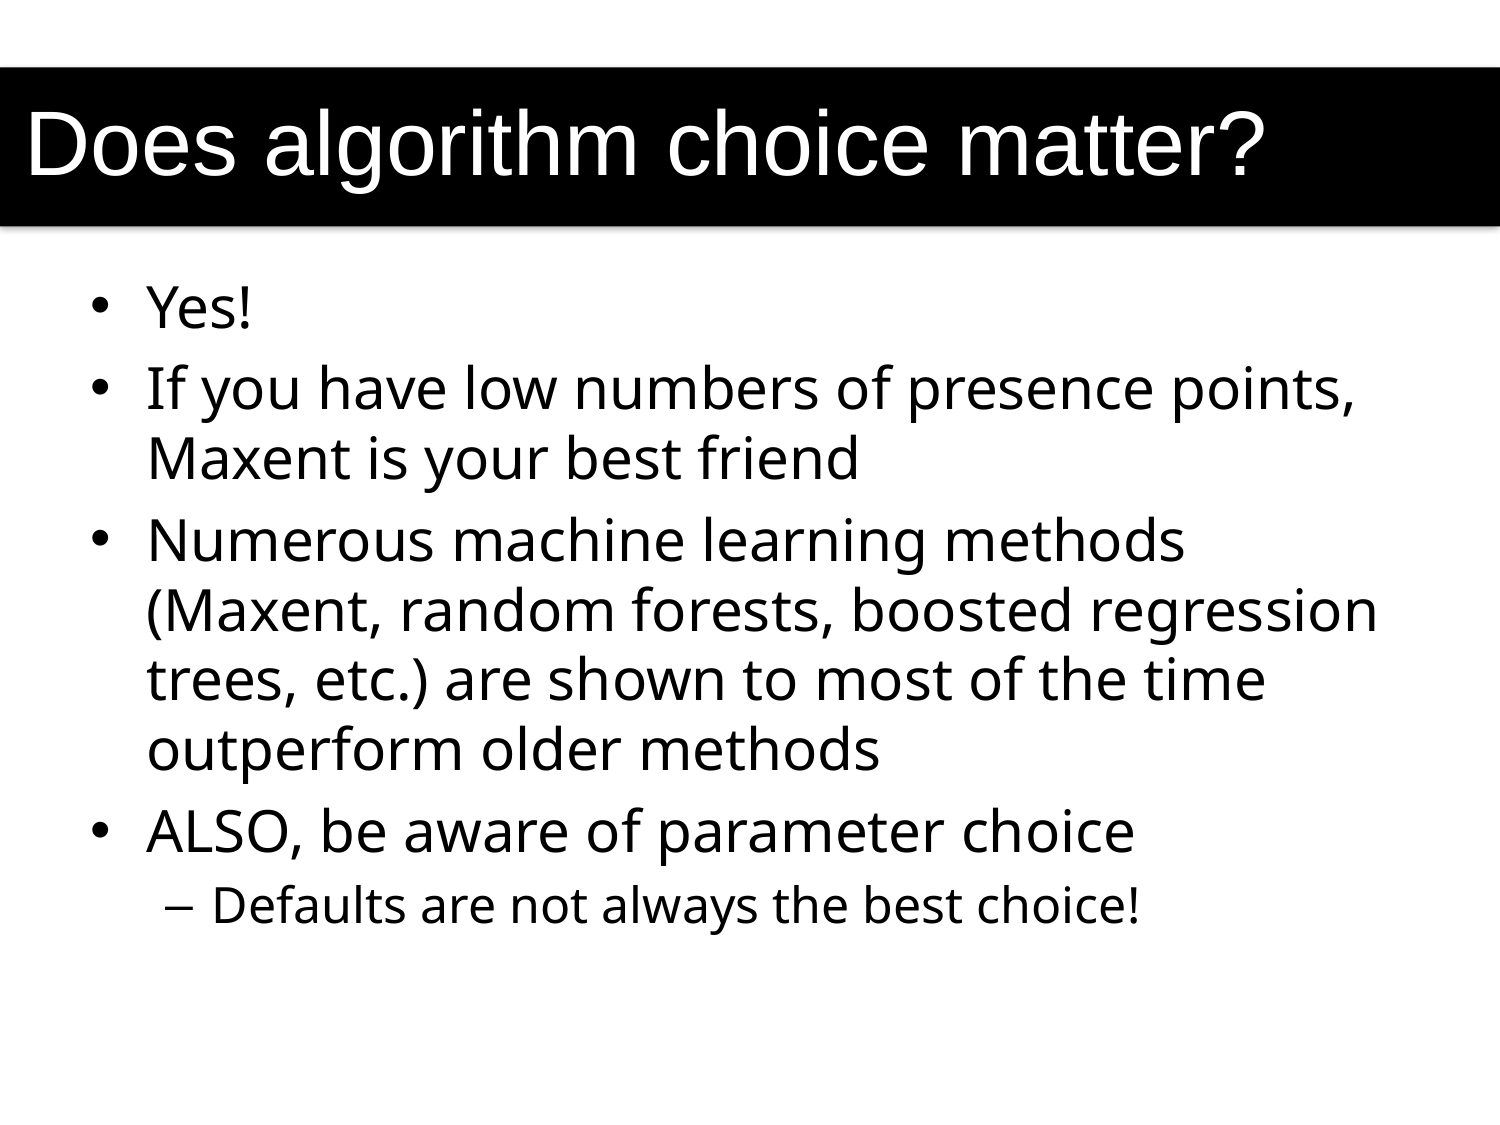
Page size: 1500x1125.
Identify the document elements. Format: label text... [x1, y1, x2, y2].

text_box [0, 67, 9, 227]
list Yes! If you have low numbers of presence points, Maxent is your best friend Numerous machine learning methods (Maxent, random forests, boosted regression trees, etc.) are shown to most of the time outperform older methods ALSO, be aware of parameter choice Defaults are not always the best choice! [75, 262, 1425, 1005]
text_box Does algorithm choice matter? [9, 45, 1500, 233]
